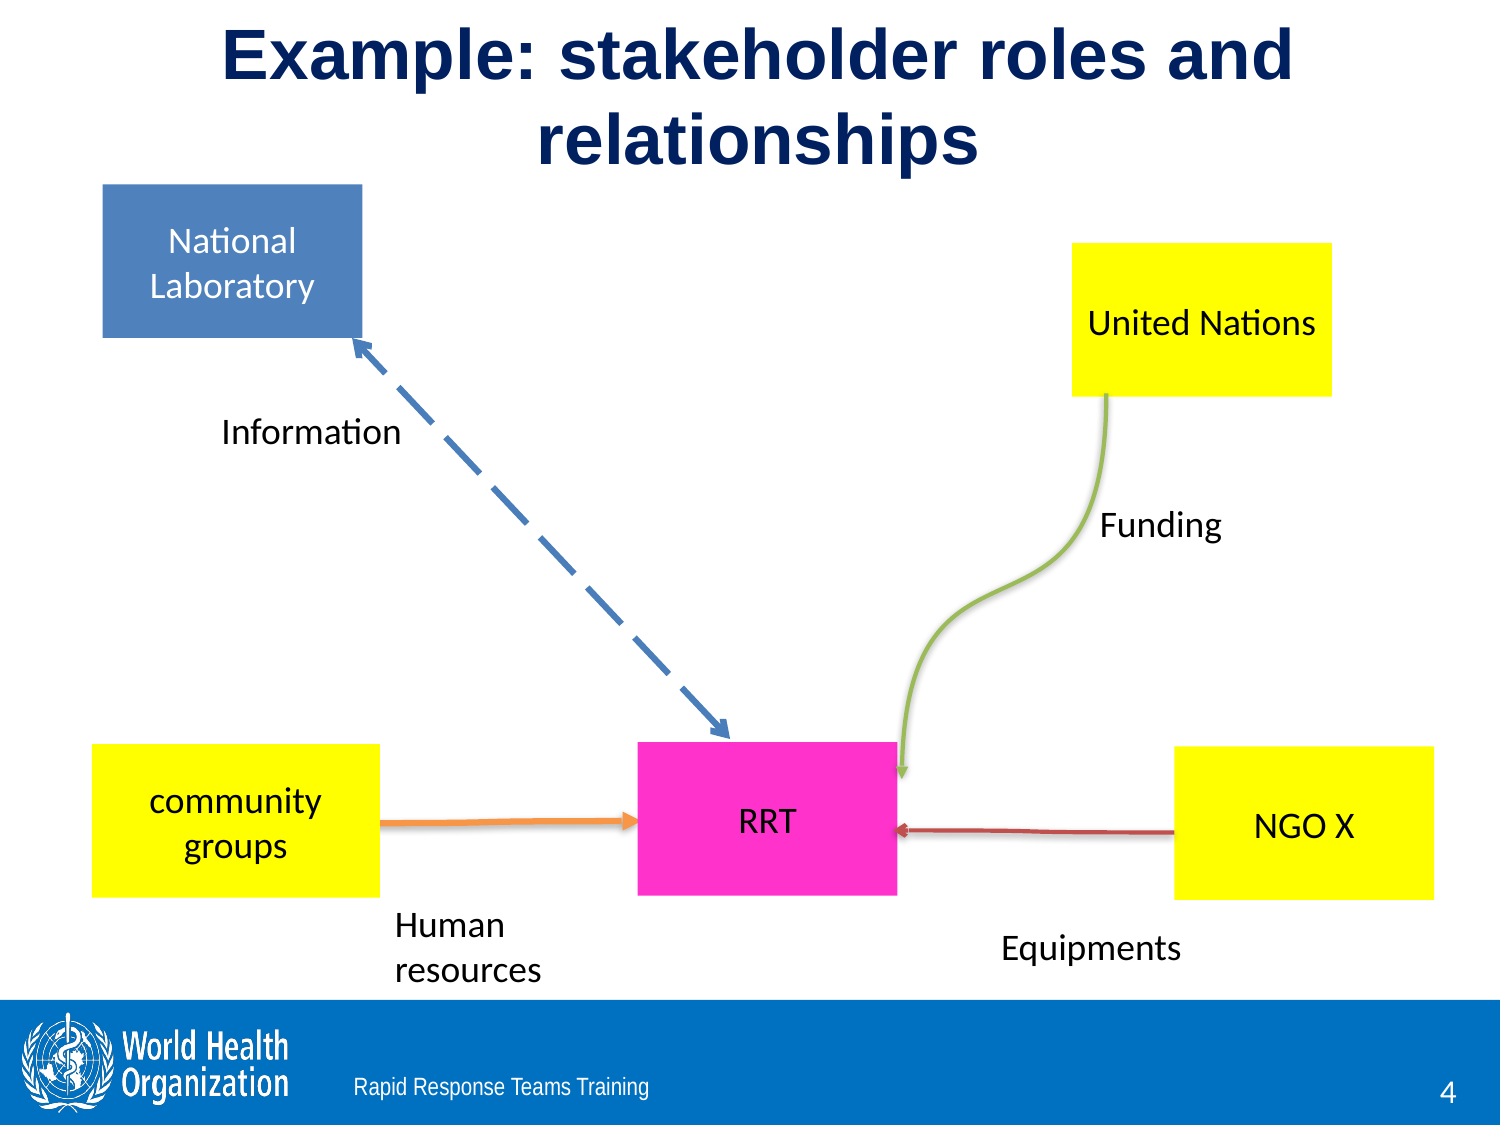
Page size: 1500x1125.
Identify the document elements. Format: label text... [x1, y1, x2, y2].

text_box Funding [1201, 492, 1363, 553]
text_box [810, 483, 1198, 689]
text_box Information [206, 400, 346, 460]
text_box National Laboratory [100, 182, 364, 340]
title Example: stakeholder roles and relationships [17, 0, 1500, 188]
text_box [326, 820, 642, 824]
text_box United Nations [1070, 241, 1334, 399]
picture [21, 1012, 288, 1113]
text_box Equipments [986, 915, 1264, 975]
text_box Human resources [379, 892, 658, 998]
text_box community groups [90, 742, 382, 900]
text_box NGO X [1172, 744, 1436, 902]
text_box RRT [635, 740, 899, 898]
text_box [351, 337, 731, 740]
